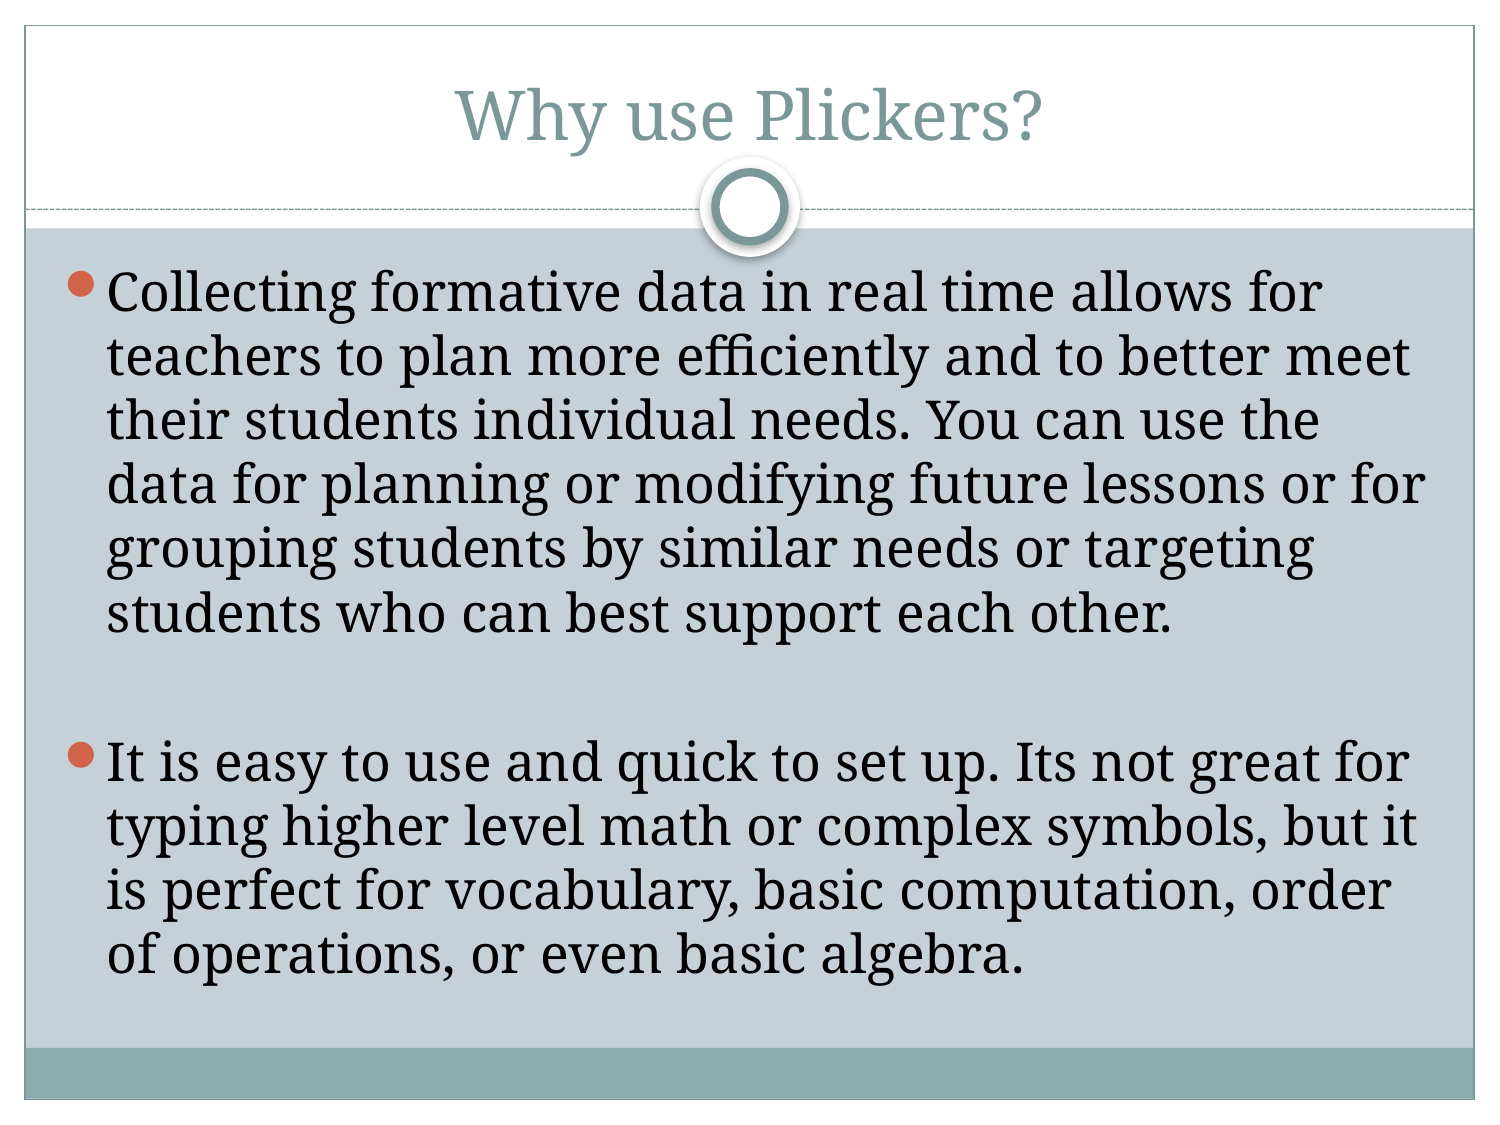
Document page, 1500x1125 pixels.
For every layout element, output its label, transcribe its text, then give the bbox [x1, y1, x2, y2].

list Collecting formative data in real time allows for teachers to plan more efficiently and to better meet their students individual needs. You can use the data for planning or modifying future lessons or for grouping students by similar needs or targeting students who can best support each other. It is easy to use and quick to set up. Its not great for typing higher level math or complex symbols, but it is perfect for vocabulary, basic computation, order of operations, or even basic algebra. [49, 250, 1445, 1001]
title Why use Plickers? [49, 37, 1450, 162]
